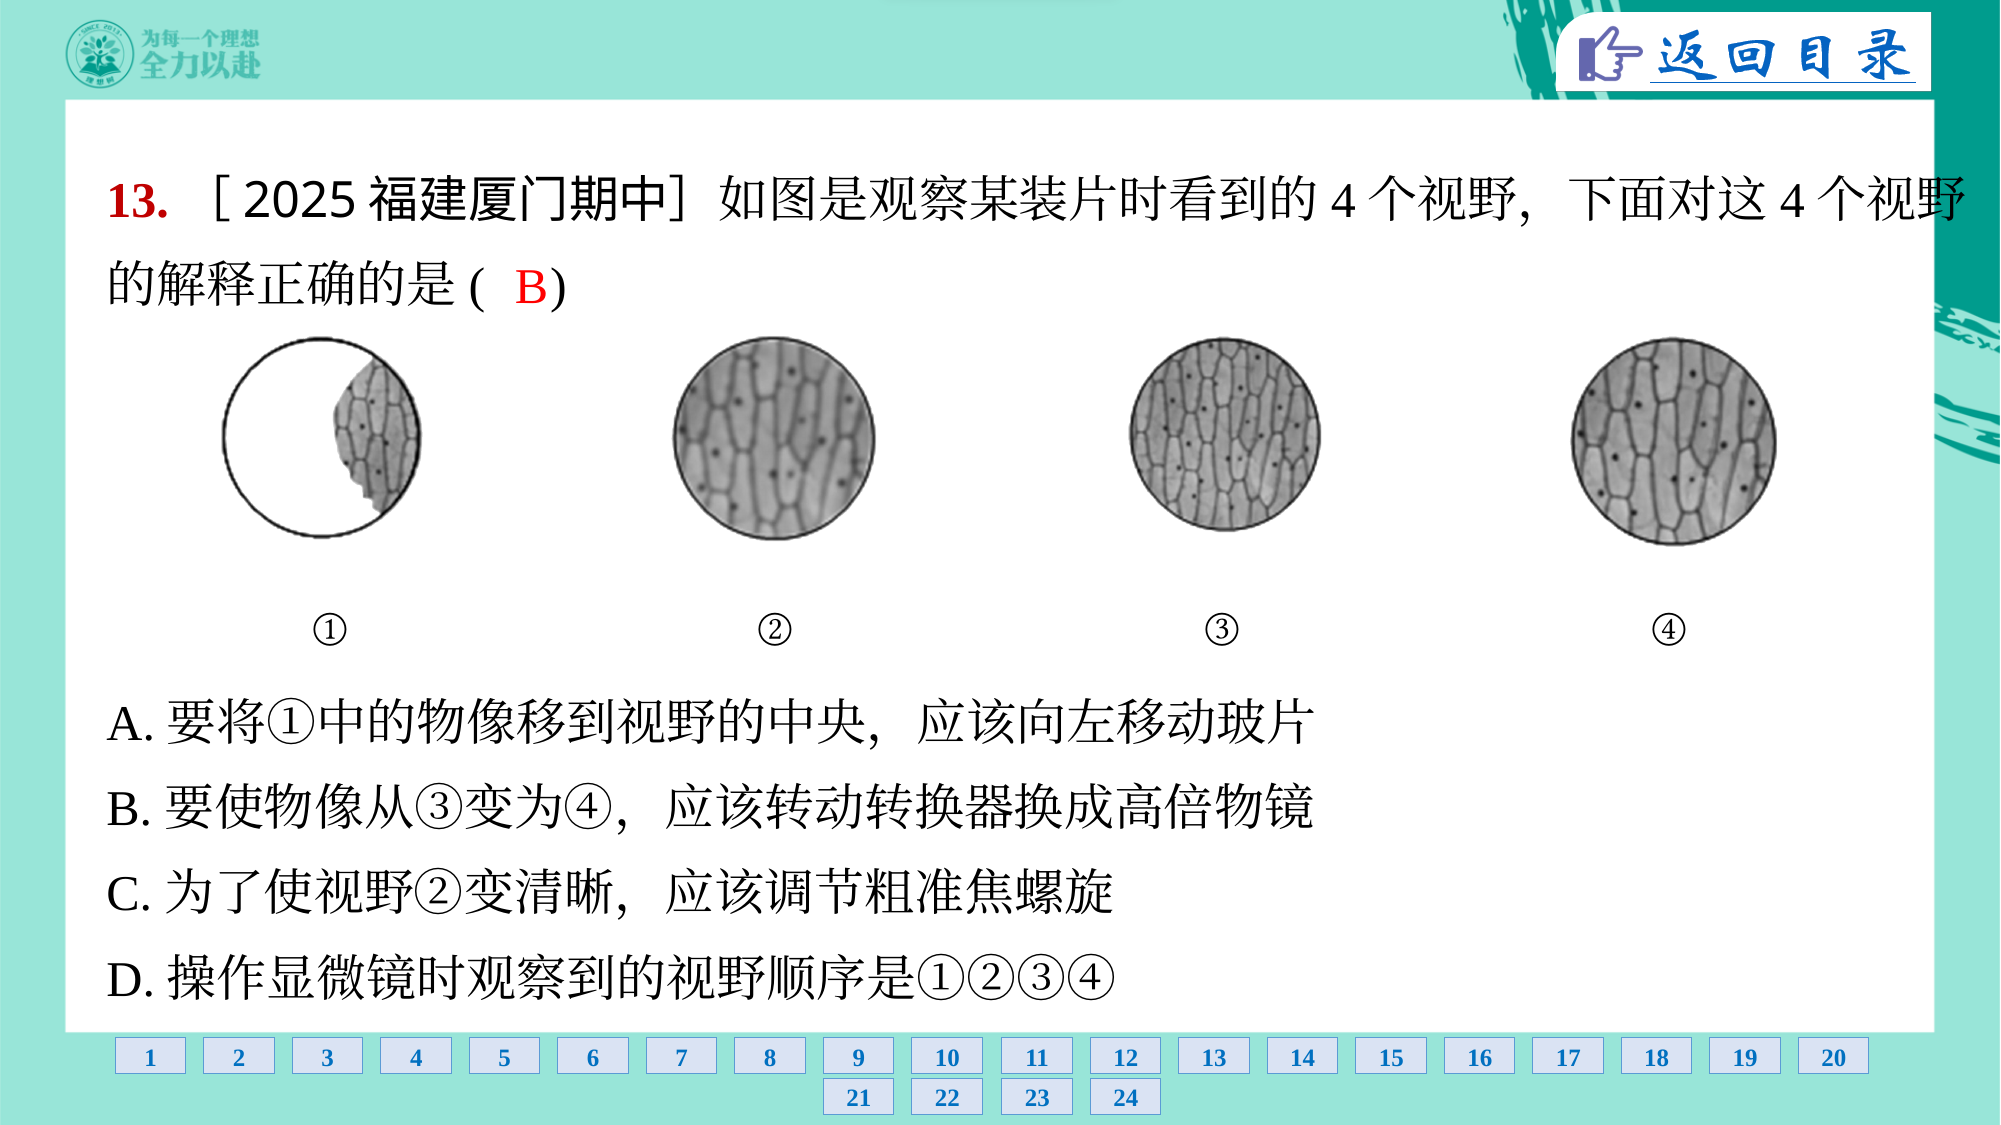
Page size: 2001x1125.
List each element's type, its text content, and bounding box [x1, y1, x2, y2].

text_box ② [744, 570, 806, 647]
text_box B [496, 227, 567, 314]
picture [0, 0, 2000, 1125]
text_box ① [299, 570, 361, 647]
text_box ④ [1638, 570, 1700, 647]
text_box 13.［2025福建厦门期中］如图是观察某装片时看到的4个视野，下面对这4个视野 的解释正确的是( ) [106, 141, 1895, 313]
text_box A.要将①中的物像移到视野的中央，应该向左移动玻片 B.要使物像从③变为④，应该转动转换器换成高倍物镜 C.为了使视野②变清晰，应该调节粗准焦螺旋 D.操作显微镜时观察到的视野顺序是①②③④ [106, 664, 1895, 1007]
text_box ③ [1191, 570, 1253, 647]
